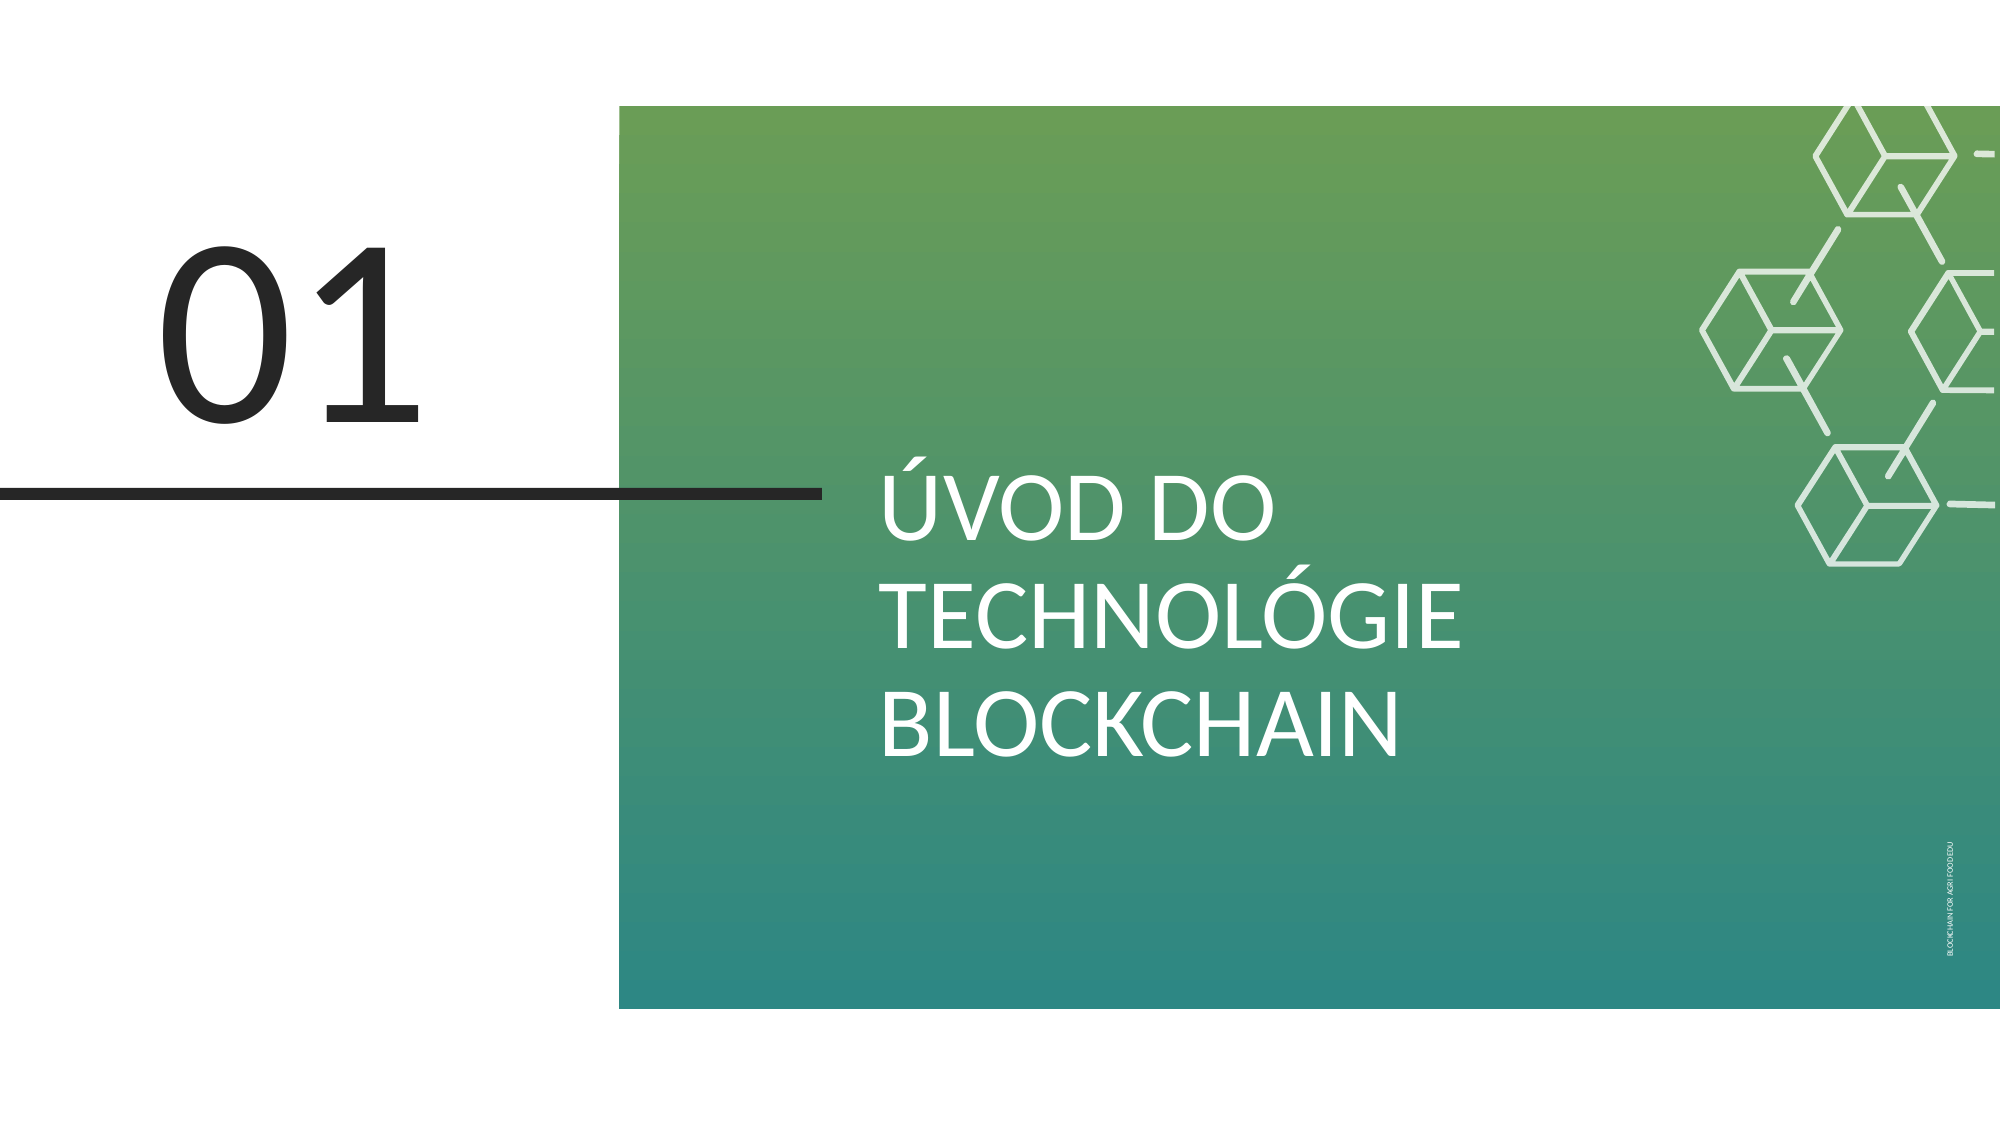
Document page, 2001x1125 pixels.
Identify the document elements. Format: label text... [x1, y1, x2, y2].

list ÚVOD DO TECHNOLÓGIE BLOCKCHAIN [864, 446, 1709, 899]
list 01 [141, 180, 481, 277]
